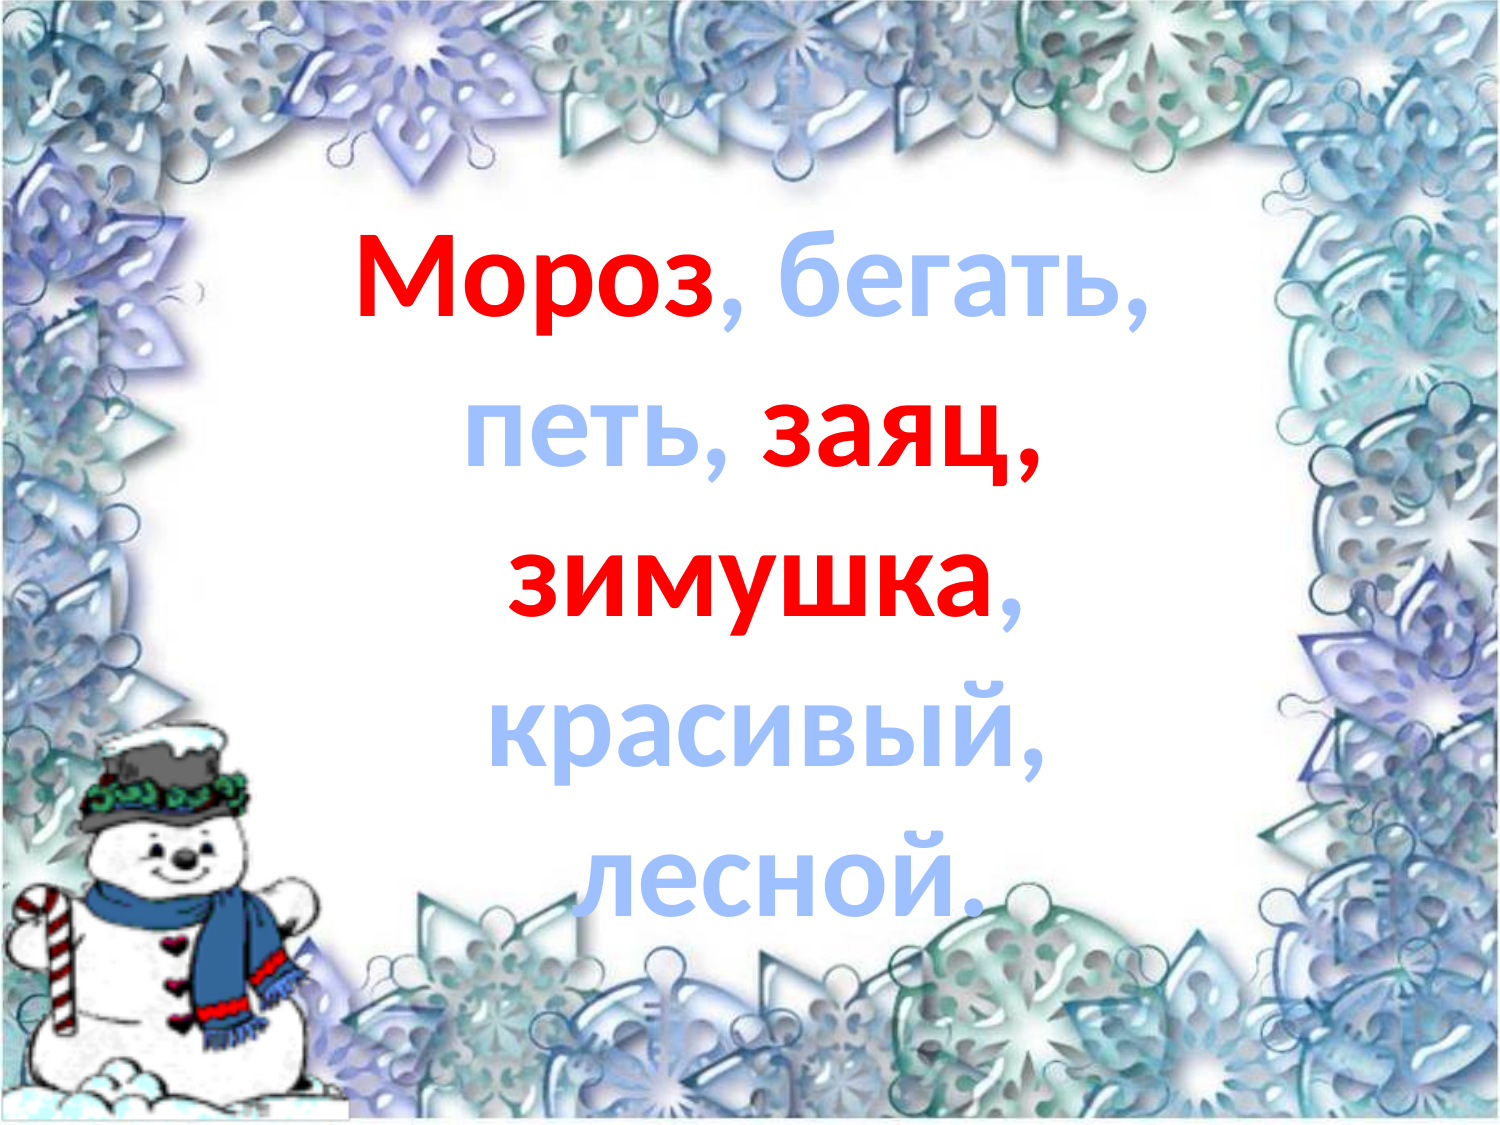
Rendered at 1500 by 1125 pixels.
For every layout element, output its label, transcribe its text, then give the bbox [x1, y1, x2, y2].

text_box Мороз, бегать, петь, заяц, зимушка, красивый, лесной. [206, 184, 1329, 950]
picture [0, 0, 1500, 1125]
